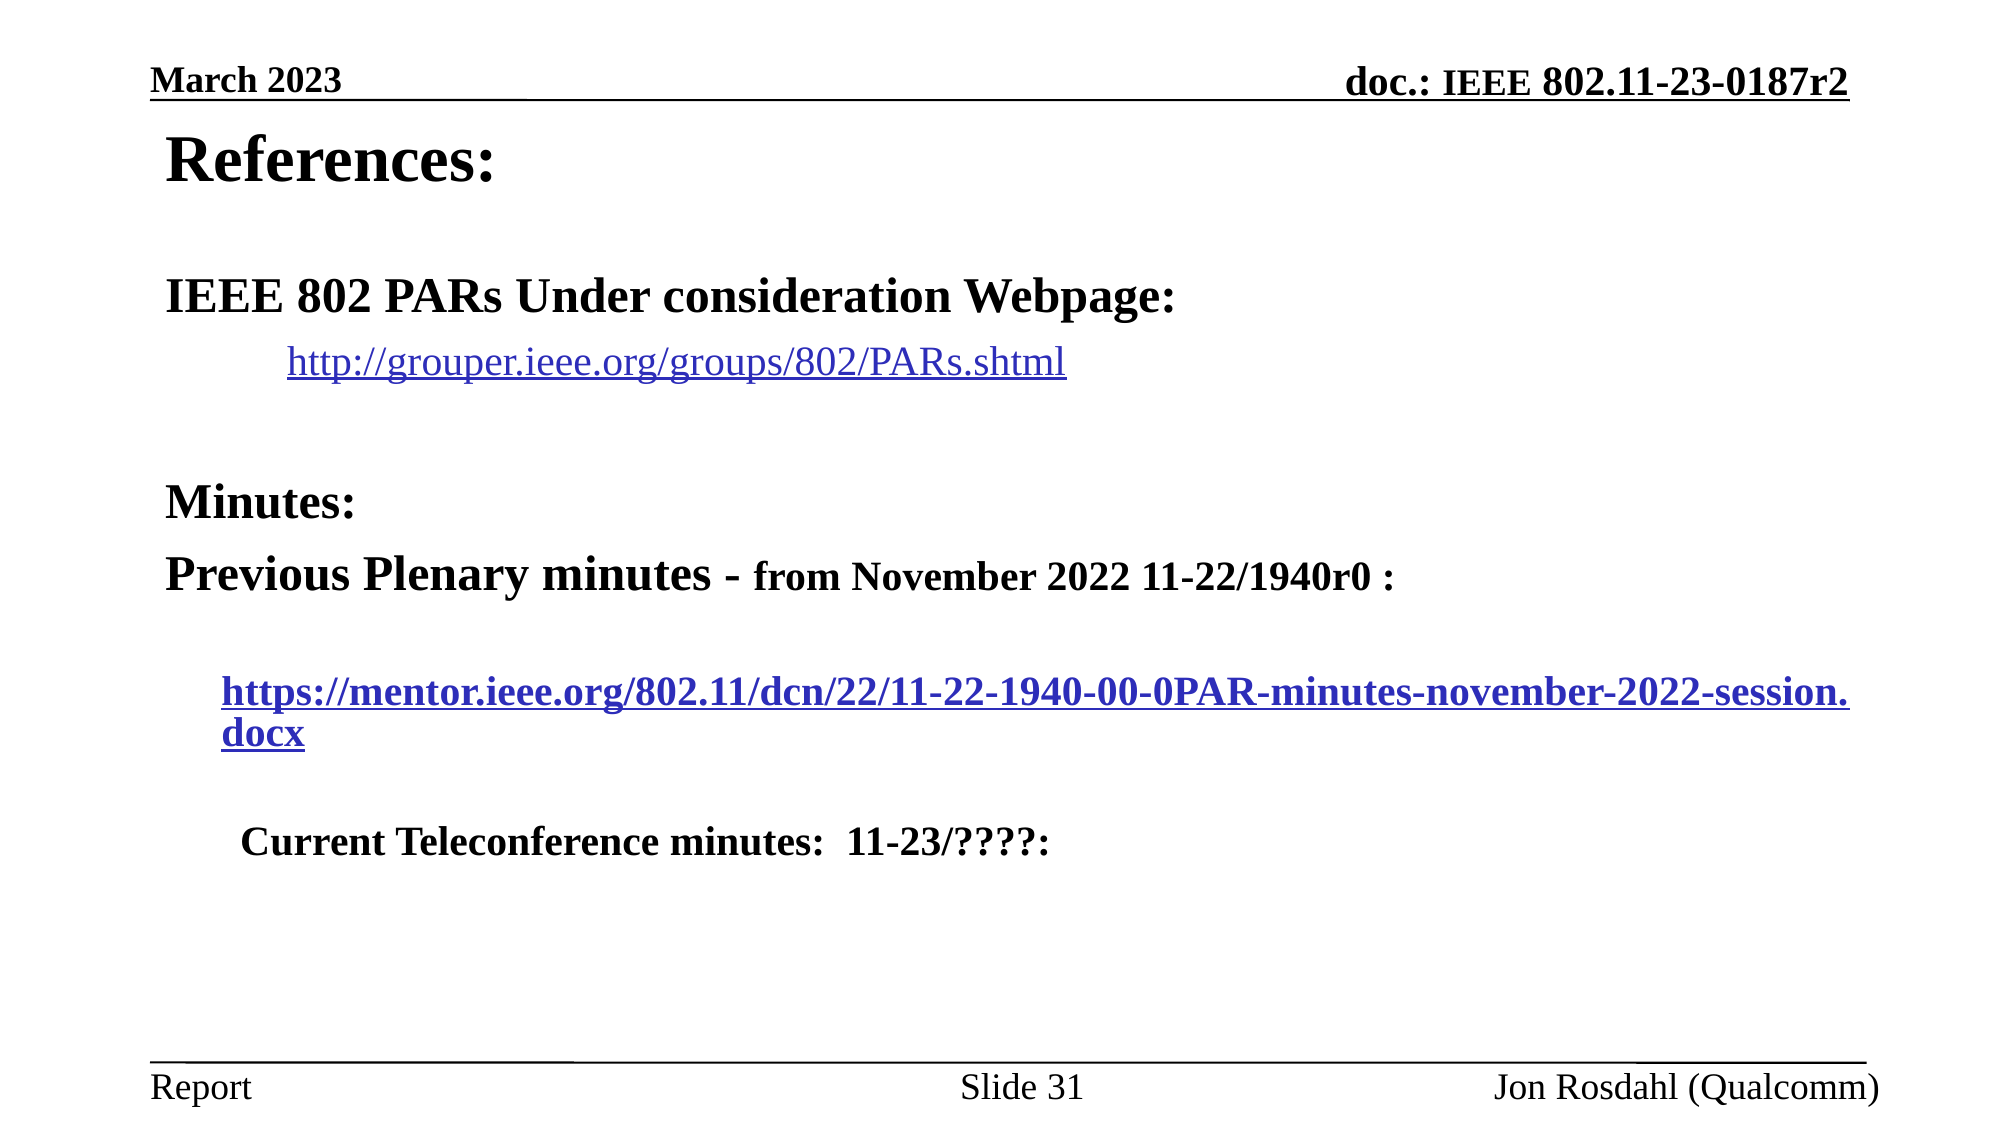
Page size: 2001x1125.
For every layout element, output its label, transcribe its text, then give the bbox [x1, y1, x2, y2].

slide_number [149, 49, 431, 100]
title References: [149, 112, 1850, 197]
list IEEE 802 PARs Under consideration Webpage: http://grouper.ieee.org/groups/802/PARs.shtml Minutes: Previous Plenary minutes - from November 2022 11-22/1940r0 : https://mentor.ieee.org/802.11/dcn/22/11-22-1940-00-0PAR-minutes-november-2022-session.docx Current Teleconference minutes: 11-23/????: [149, 255, 1881, 1000]
slide_number Slide 31 [950, 1061, 1095, 1125]
footer Jon Rosdahl (Qualcomm) [1436, 1061, 1881, 1108]
